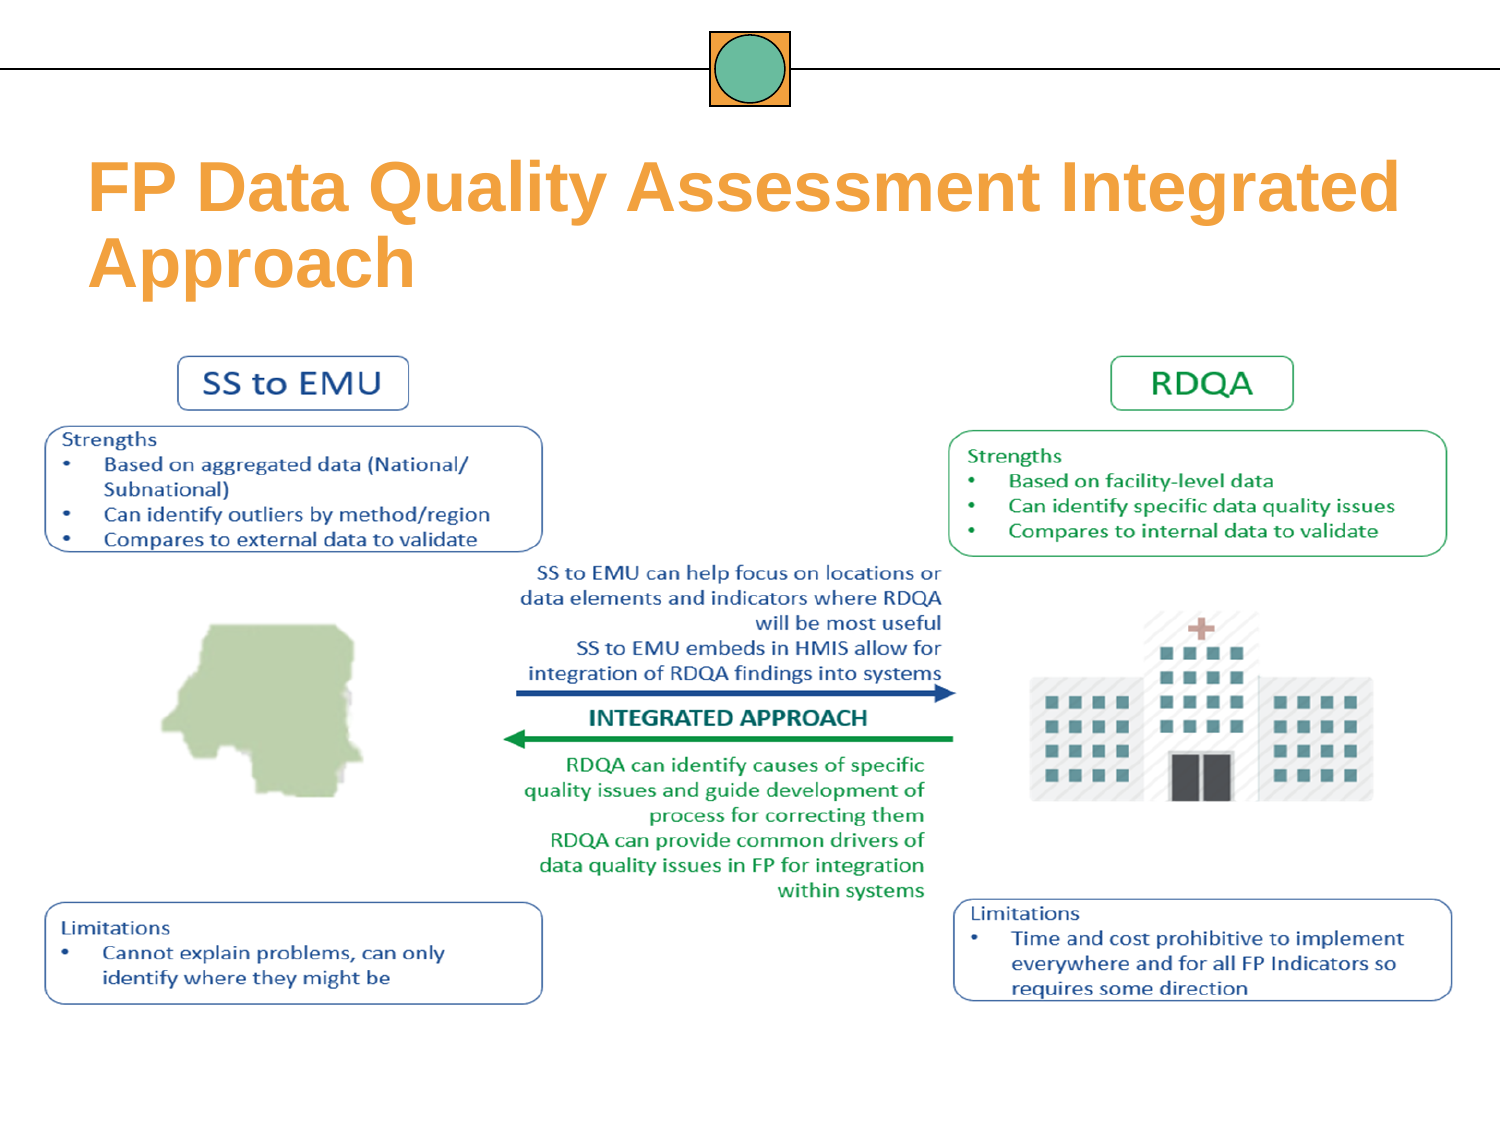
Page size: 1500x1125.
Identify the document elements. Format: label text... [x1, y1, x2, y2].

picture [12, 317, 1453, 1007]
list FP Data Quality Assessment Integrated Approach [72, 143, 1477, 281]
